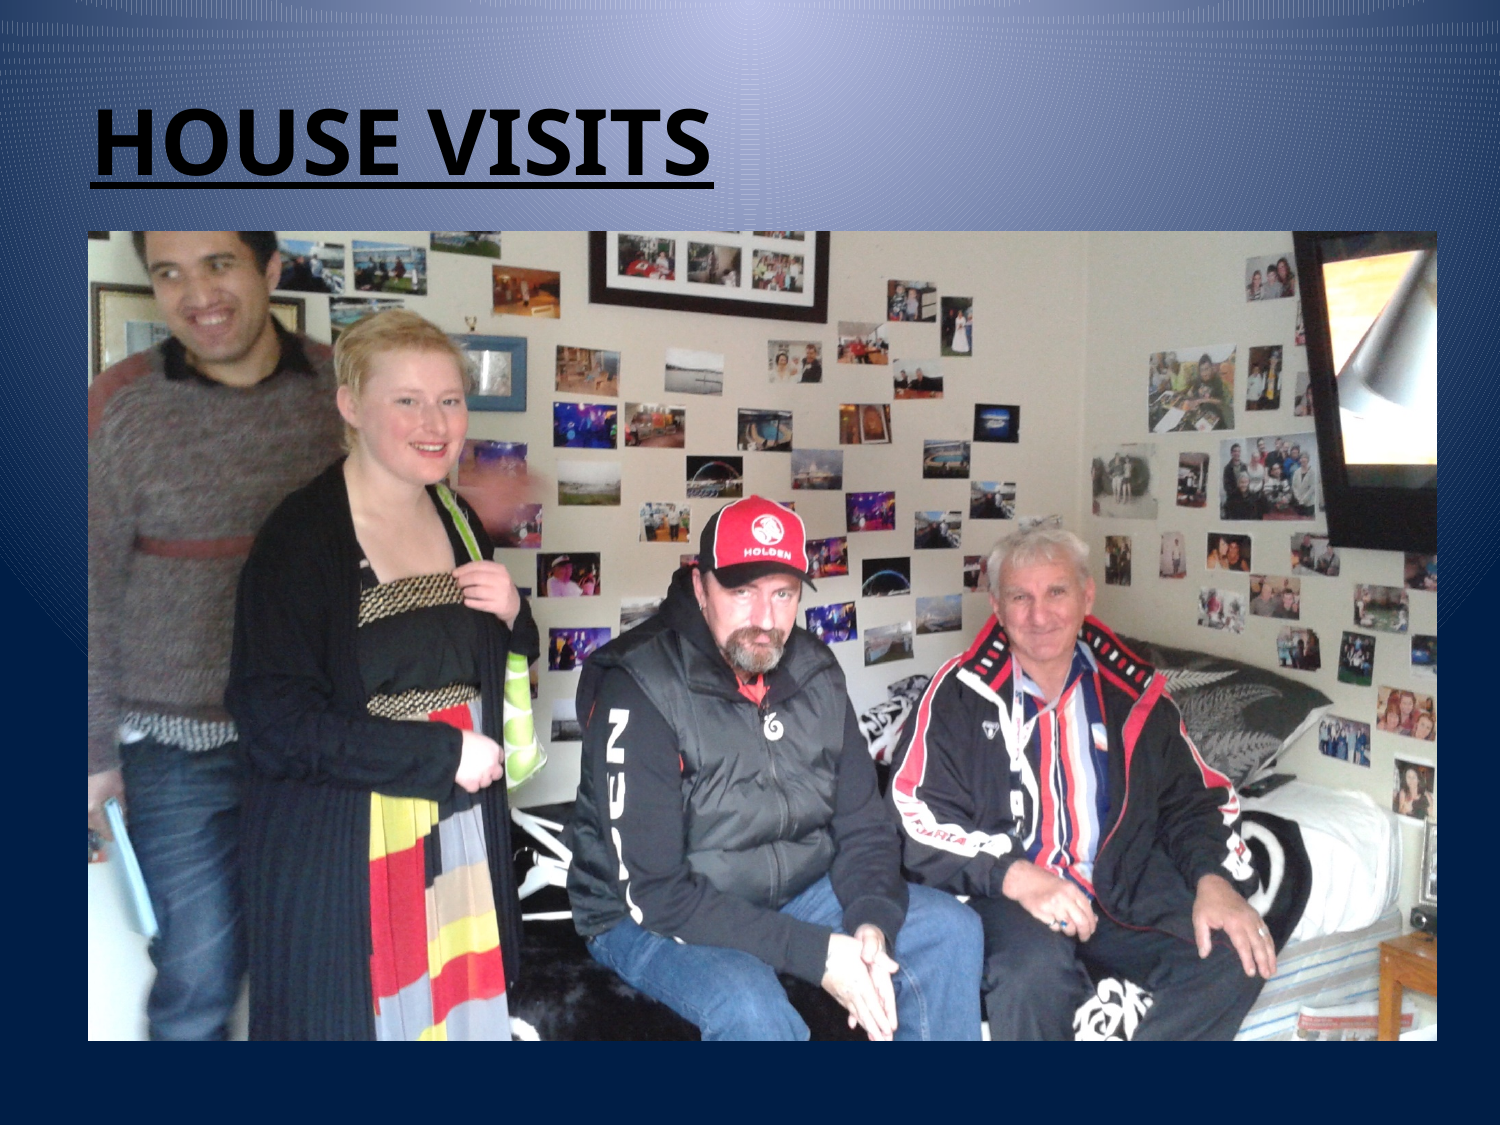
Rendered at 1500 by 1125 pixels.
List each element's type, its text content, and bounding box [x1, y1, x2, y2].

title HOUSE VISITS [75, 45, 880, 233]
picture [88, 231, 1437, 1041]
